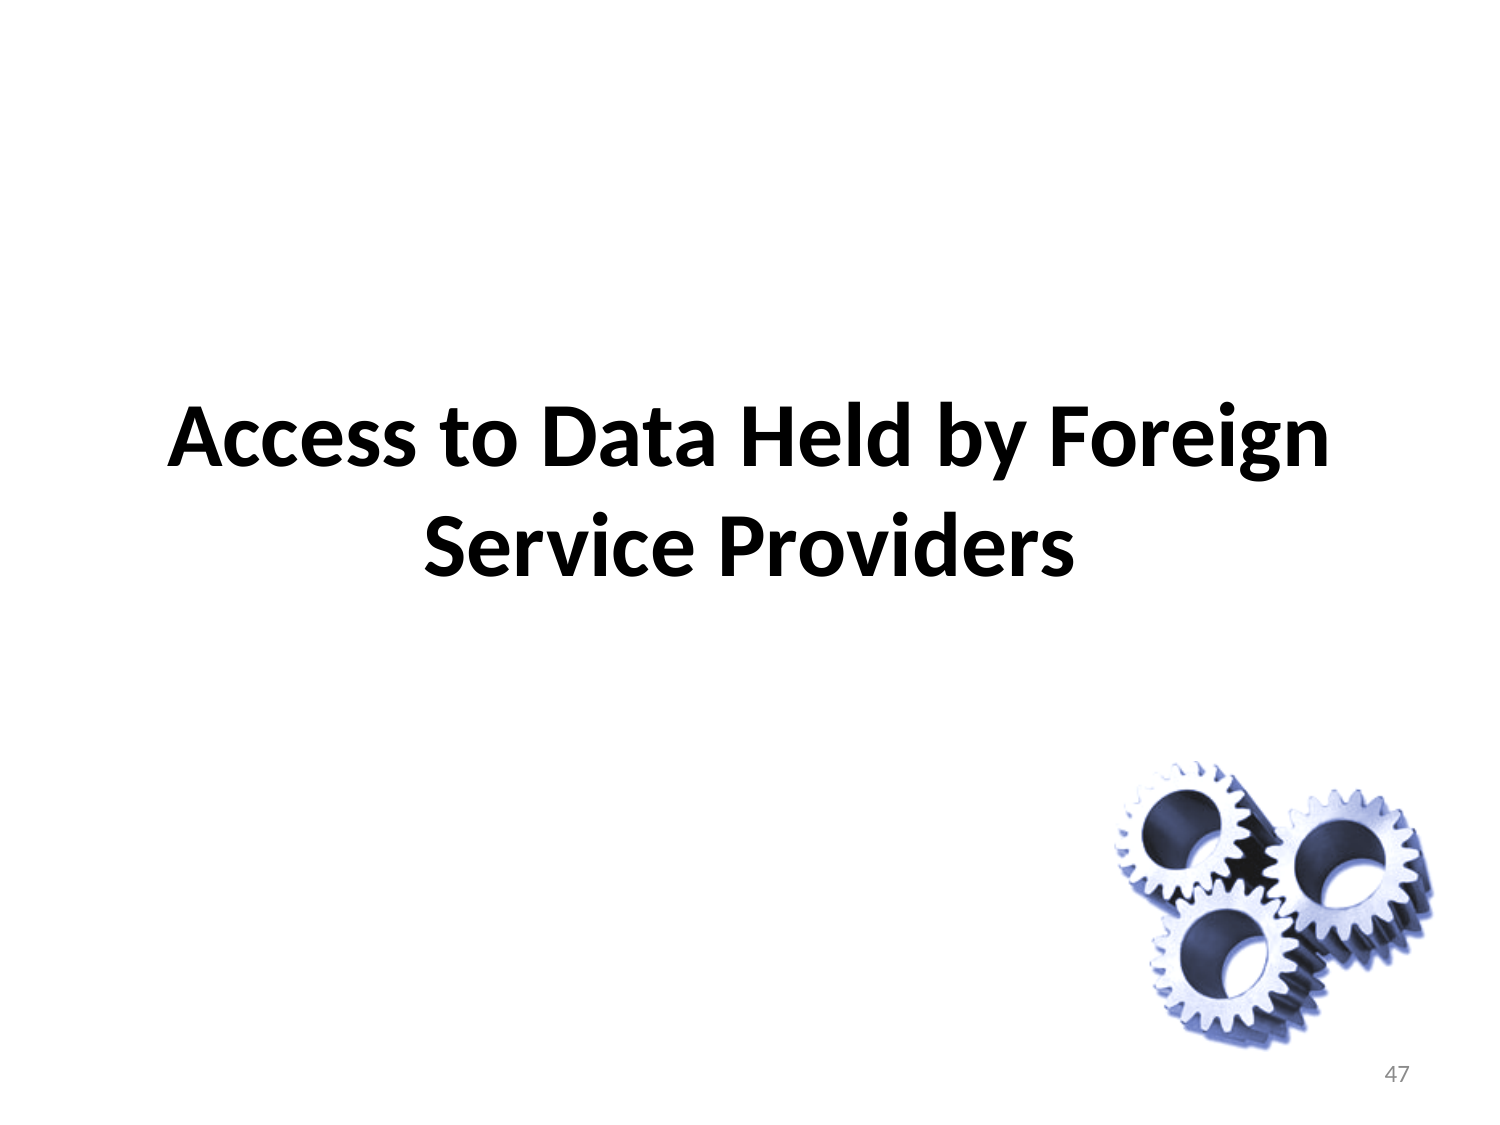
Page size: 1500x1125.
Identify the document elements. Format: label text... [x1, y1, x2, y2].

slide_number 47 [1074, 1042, 1425, 1103]
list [1113, 761, 1436, 1052]
title Access to Data Held by Foreign Service Providers [75, 329, 1425, 641]
